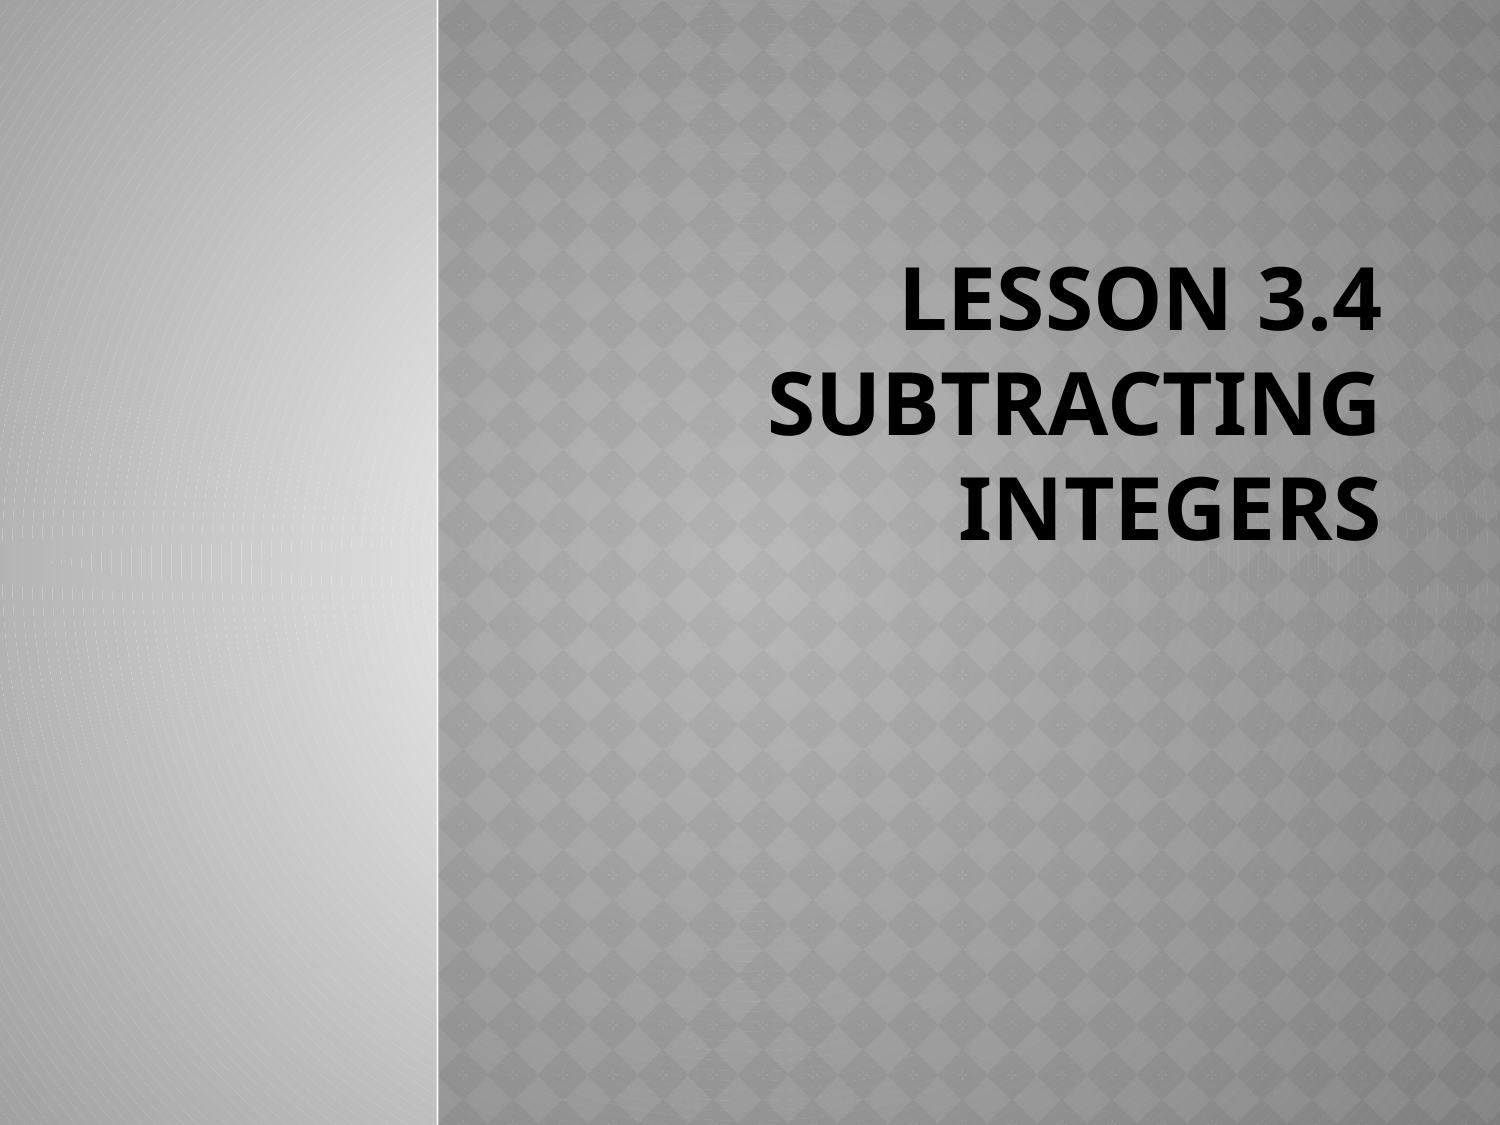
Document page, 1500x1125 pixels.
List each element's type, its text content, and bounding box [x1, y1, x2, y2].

title Lesson 3.4 Subtracting integers [552, 87, 1390, 558]
